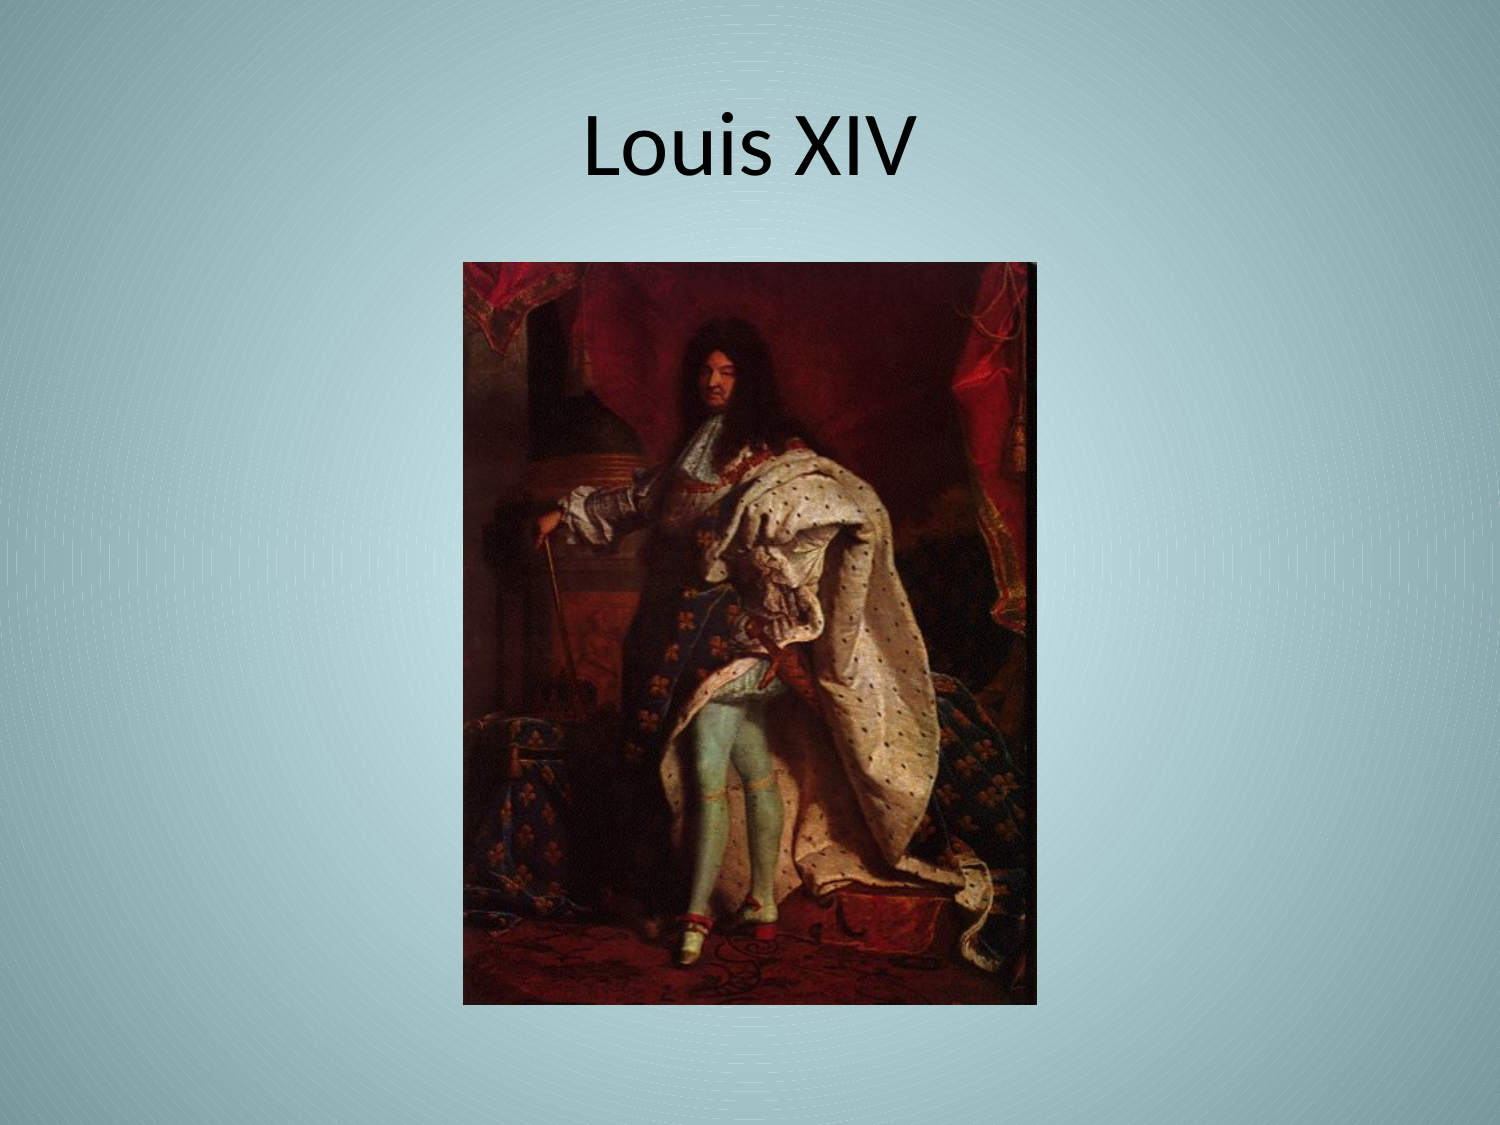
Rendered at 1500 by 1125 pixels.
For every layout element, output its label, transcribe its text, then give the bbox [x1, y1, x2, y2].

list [463, 262, 1037, 1006]
title Louis XIV [75, 45, 1425, 233]
